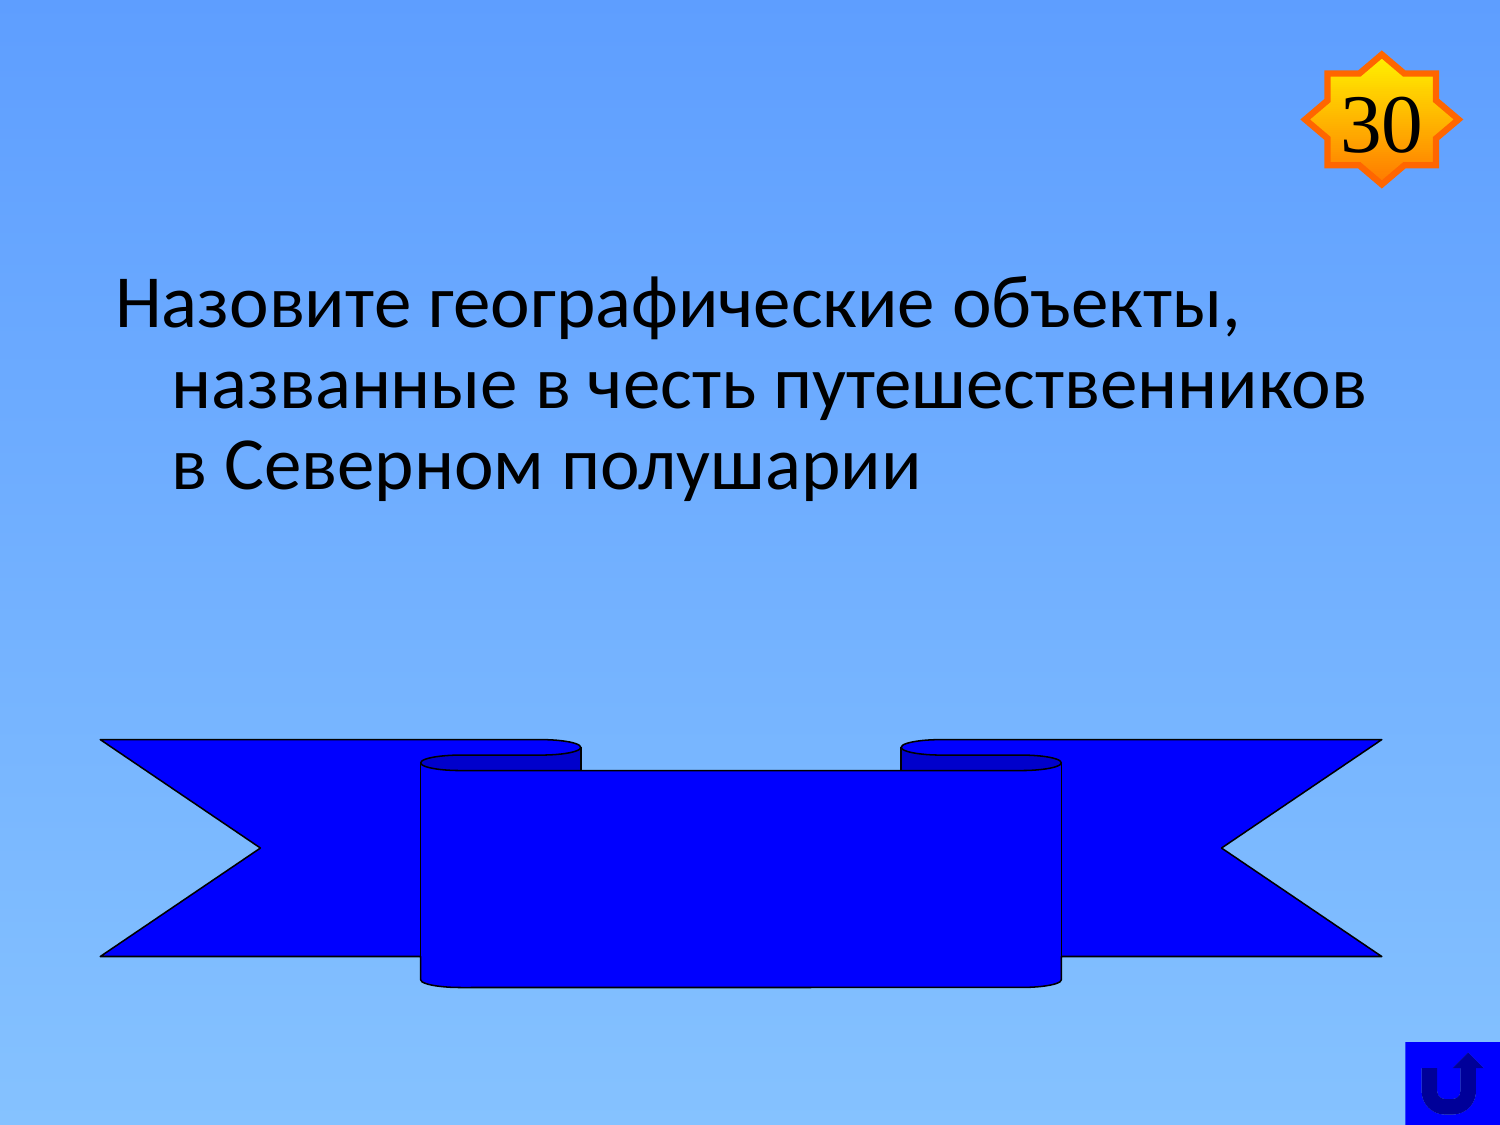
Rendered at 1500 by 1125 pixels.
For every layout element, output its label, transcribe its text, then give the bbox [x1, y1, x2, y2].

text_box Берингово море,море Лаптевых, Хабаровск, мыс Дежнева, море Бофорта, Гудзонов залив… [1223, 798, 1308, 905]
text_box [100, 739, 1382, 988]
text_box [1405, 1042, 1500, 1125]
list Назовите географические объекты, названные в честь путешественников в Северном полушарии [100, 255, 1424, 1071]
text_box 30 [1305, 54, 1459, 185]
